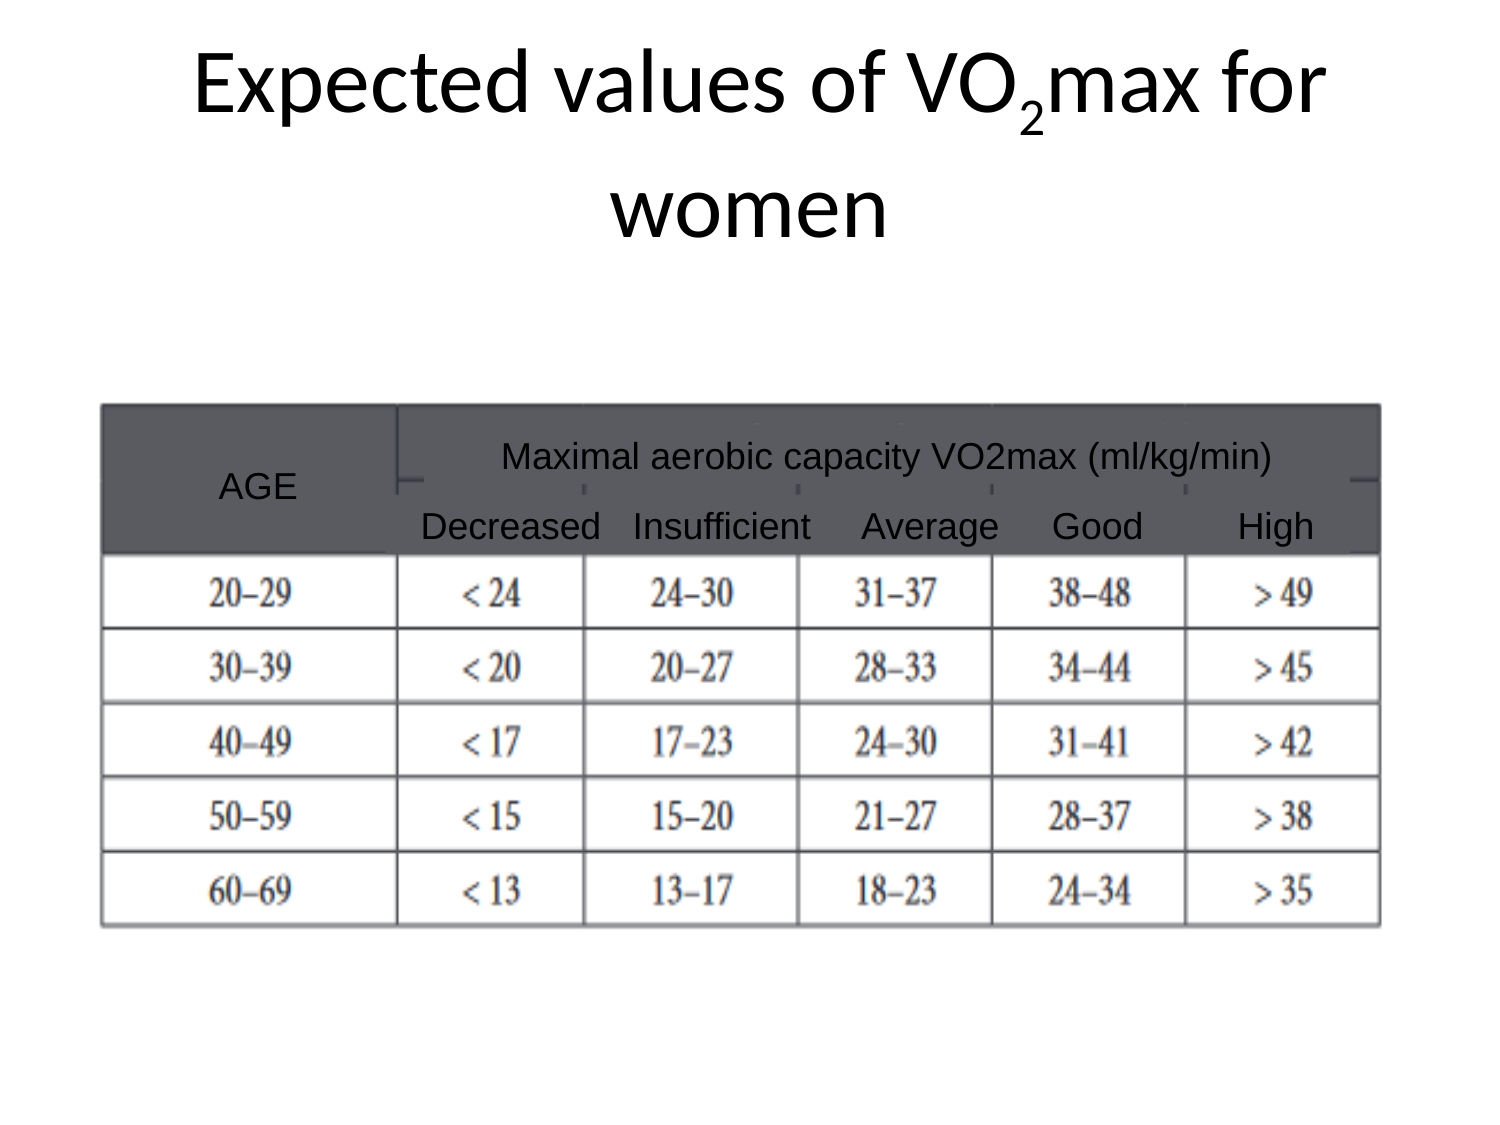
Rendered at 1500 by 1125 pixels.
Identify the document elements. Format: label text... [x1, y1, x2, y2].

text_box Expected values ​​of VO2max for women [74, 45, 1425, 233]
picture [7, 399, 1493, 1001]
